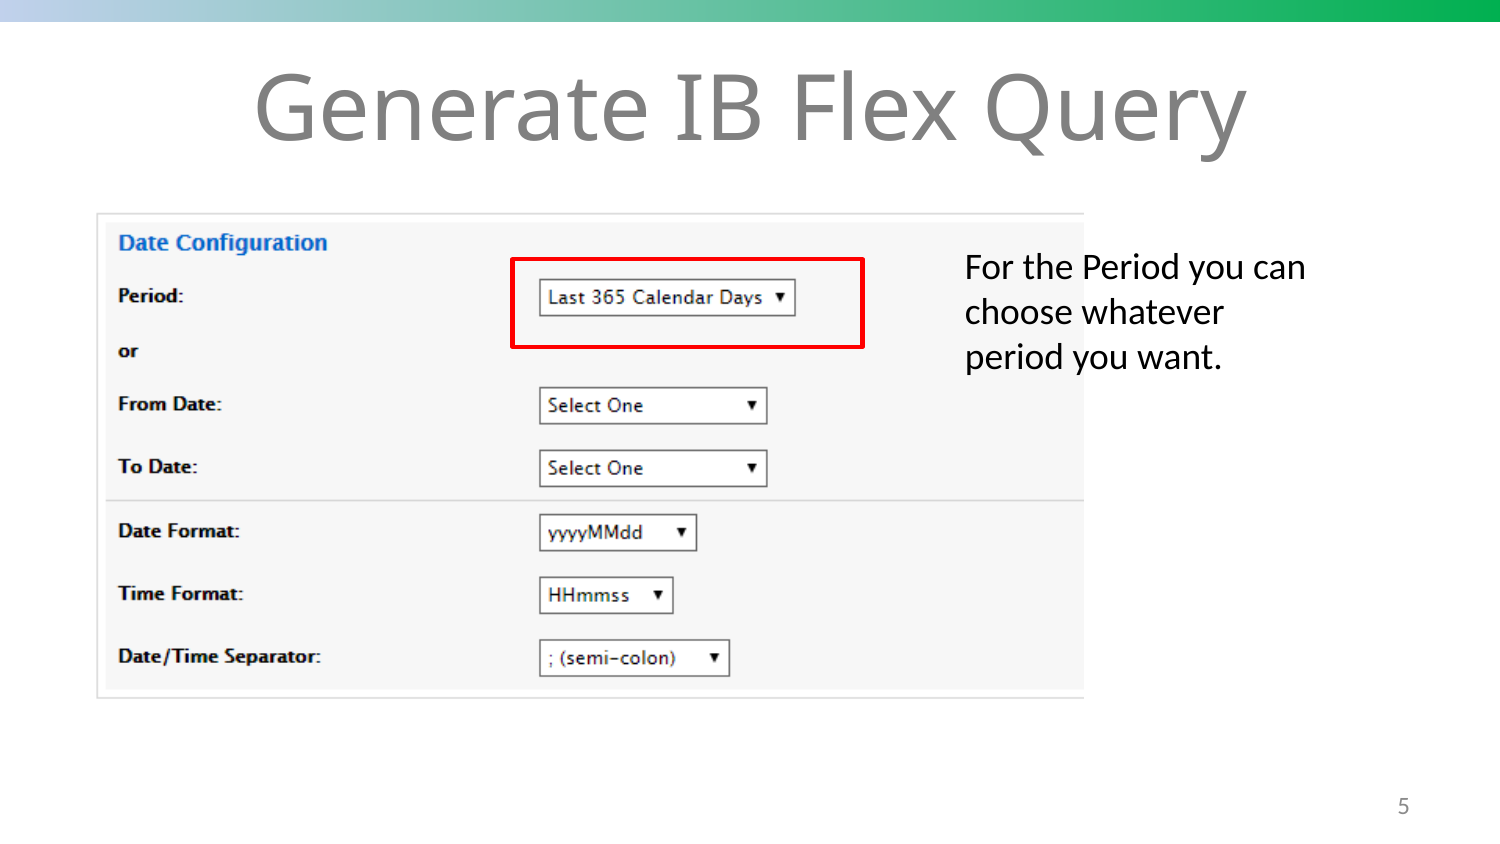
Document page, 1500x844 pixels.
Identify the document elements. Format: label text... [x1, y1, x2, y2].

text_box For the Period you can choose whatever period you want. [1089, 234, 1325, 385]
title Generate IB Flex Query [75, 33, 1425, 175]
text_box [0, 0, 1500, 24]
picture [92, 196, 1084, 710]
slide_number 5 [1074, 782, 1425, 827]
